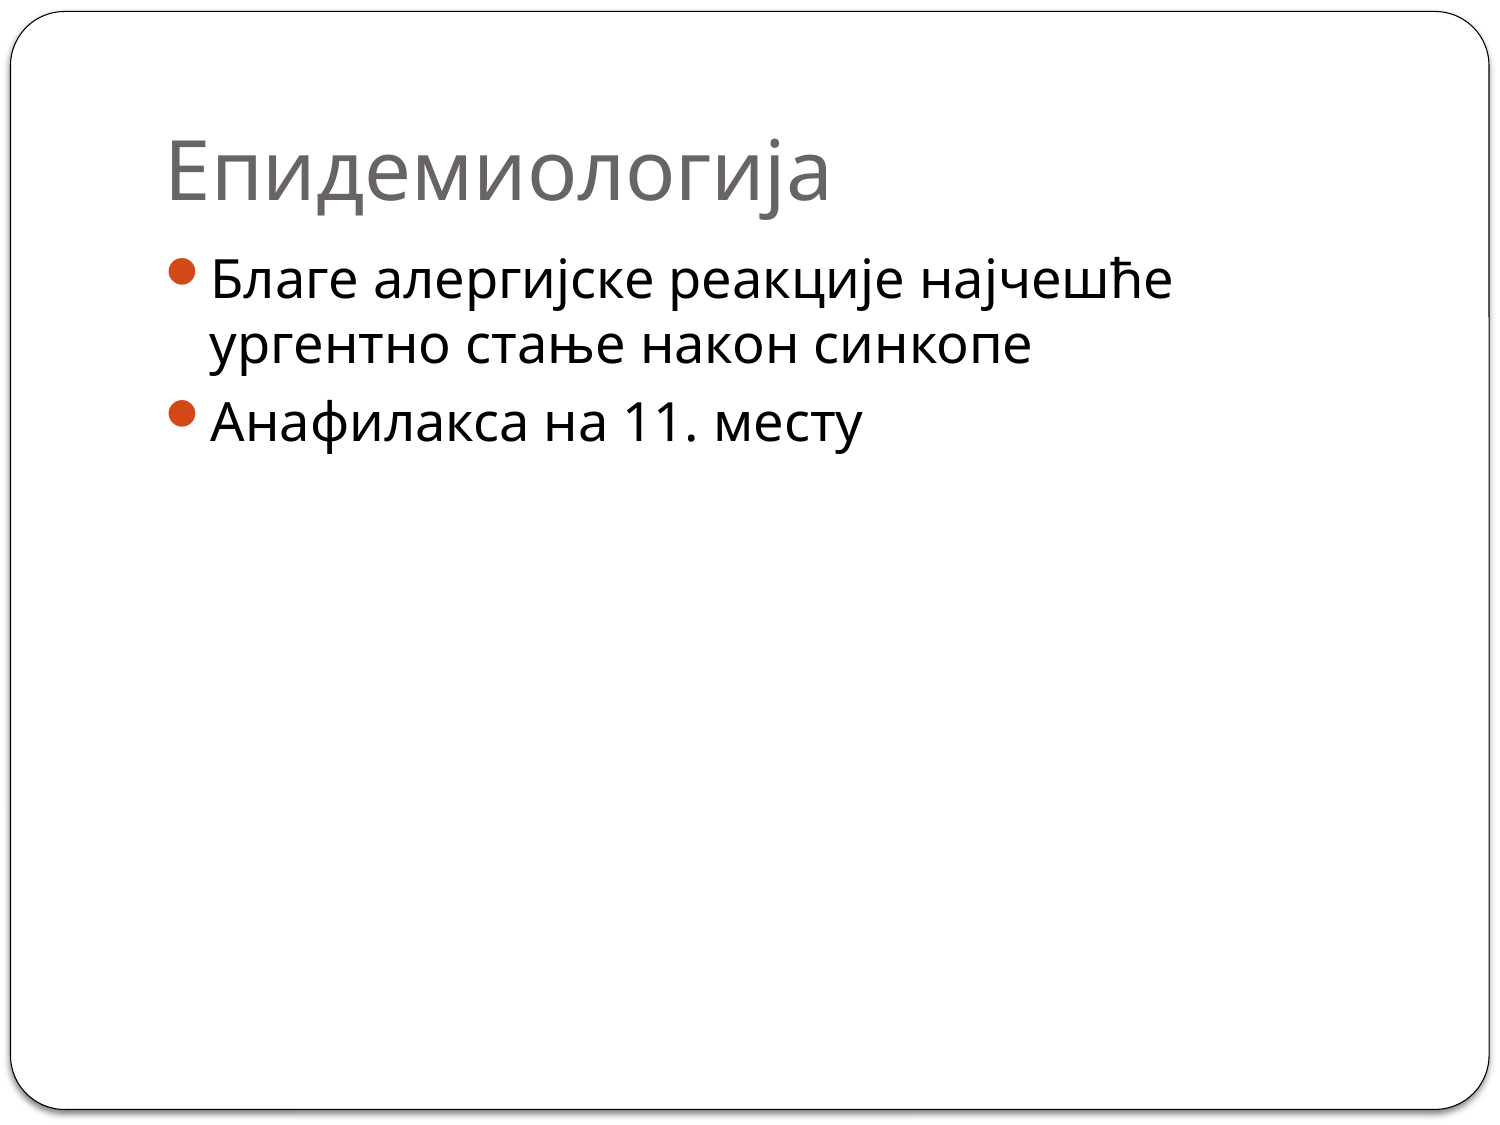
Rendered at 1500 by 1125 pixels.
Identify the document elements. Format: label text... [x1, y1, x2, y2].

title Епидемиологија [150, 45, 1425, 233]
list Благе алергијске реакције најчешће ургентно стање након синкопе Анафилакса на 11. месту [150, 237, 1425, 988]
